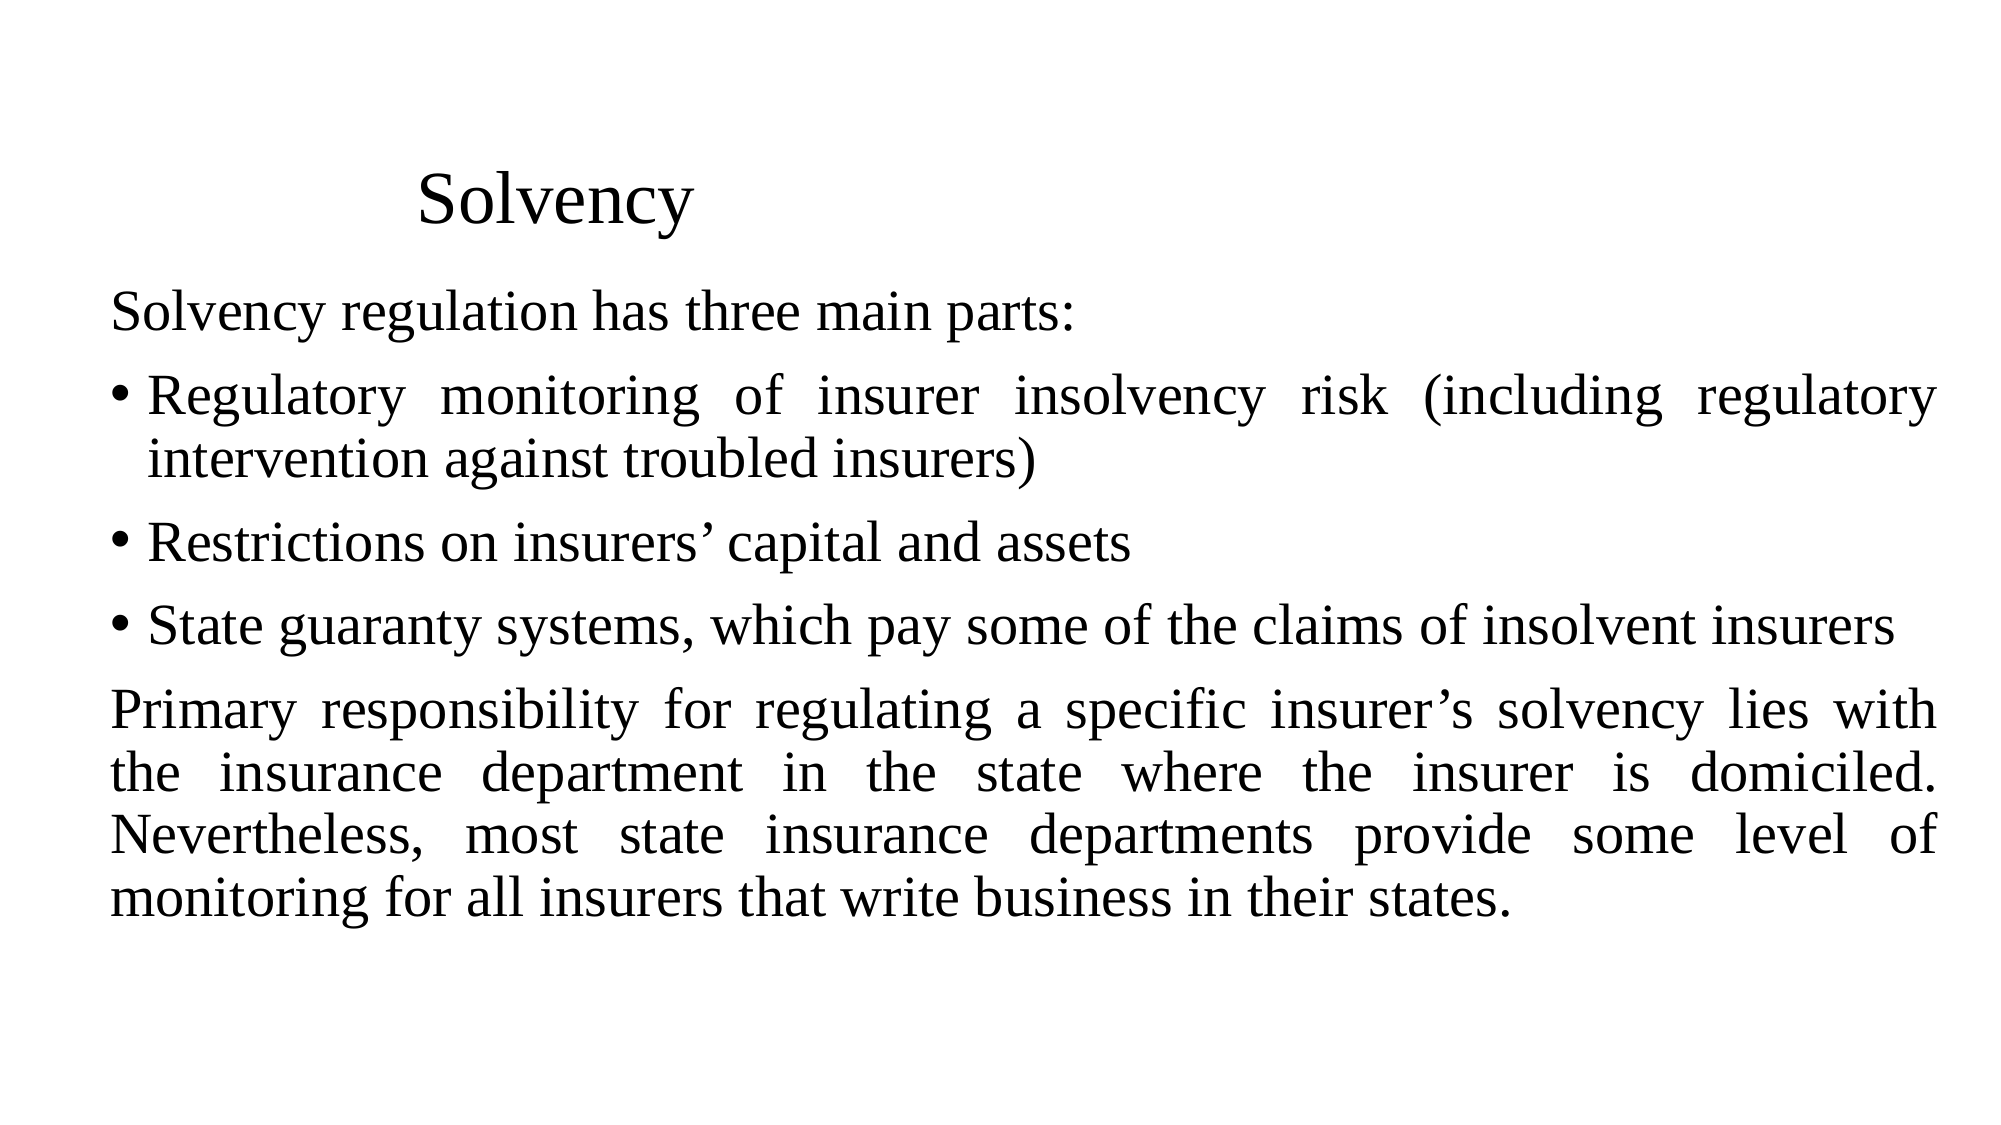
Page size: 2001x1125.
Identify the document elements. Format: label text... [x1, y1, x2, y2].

list Solvency regulation has three main parts: Regulatory monitoring of insurer insolvency risk (including regulatory intervention against troubled insurers) Restrictions on insurers’ capital and assets State guaranty systems, which pay some of the claims of insolvent insurers Primary responsibility for regulating a specific insurer’s solvency lies with the insurance department in the state where the insurer is domiciled. Nevertheless, most state insurance departments provide some level of monitoring for all insurers that write business in their states. [95, 273, 1955, 1045]
title Solvency [401, 143, 815, 256]
